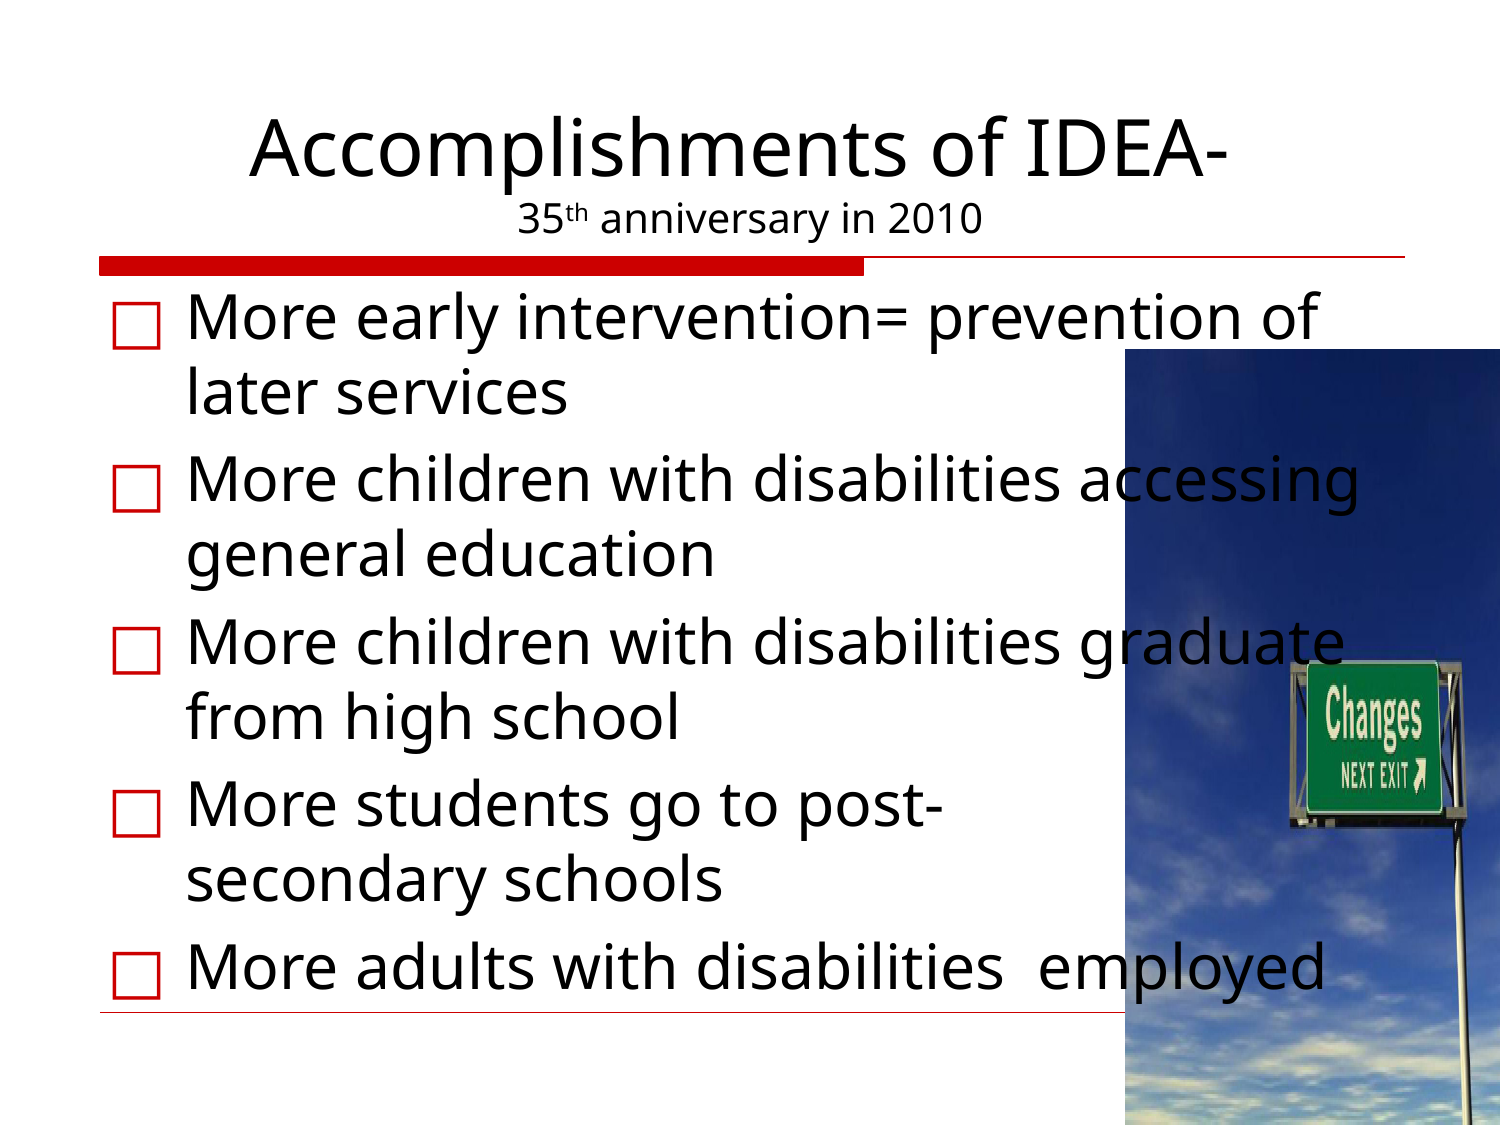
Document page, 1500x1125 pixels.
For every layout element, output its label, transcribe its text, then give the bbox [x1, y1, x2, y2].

picture [1124, 349, 1500, 1125]
list More early intervention= prevention of later services More children with disabilities accessing general education More children with disabilities graduate from high school More students go to post- secondary schools More adults with disabilities employed [92, 269, 1406, 988]
title Accomplishments of IDEA- 35th anniversary in 2010 [94, 50, 1407, 250]
